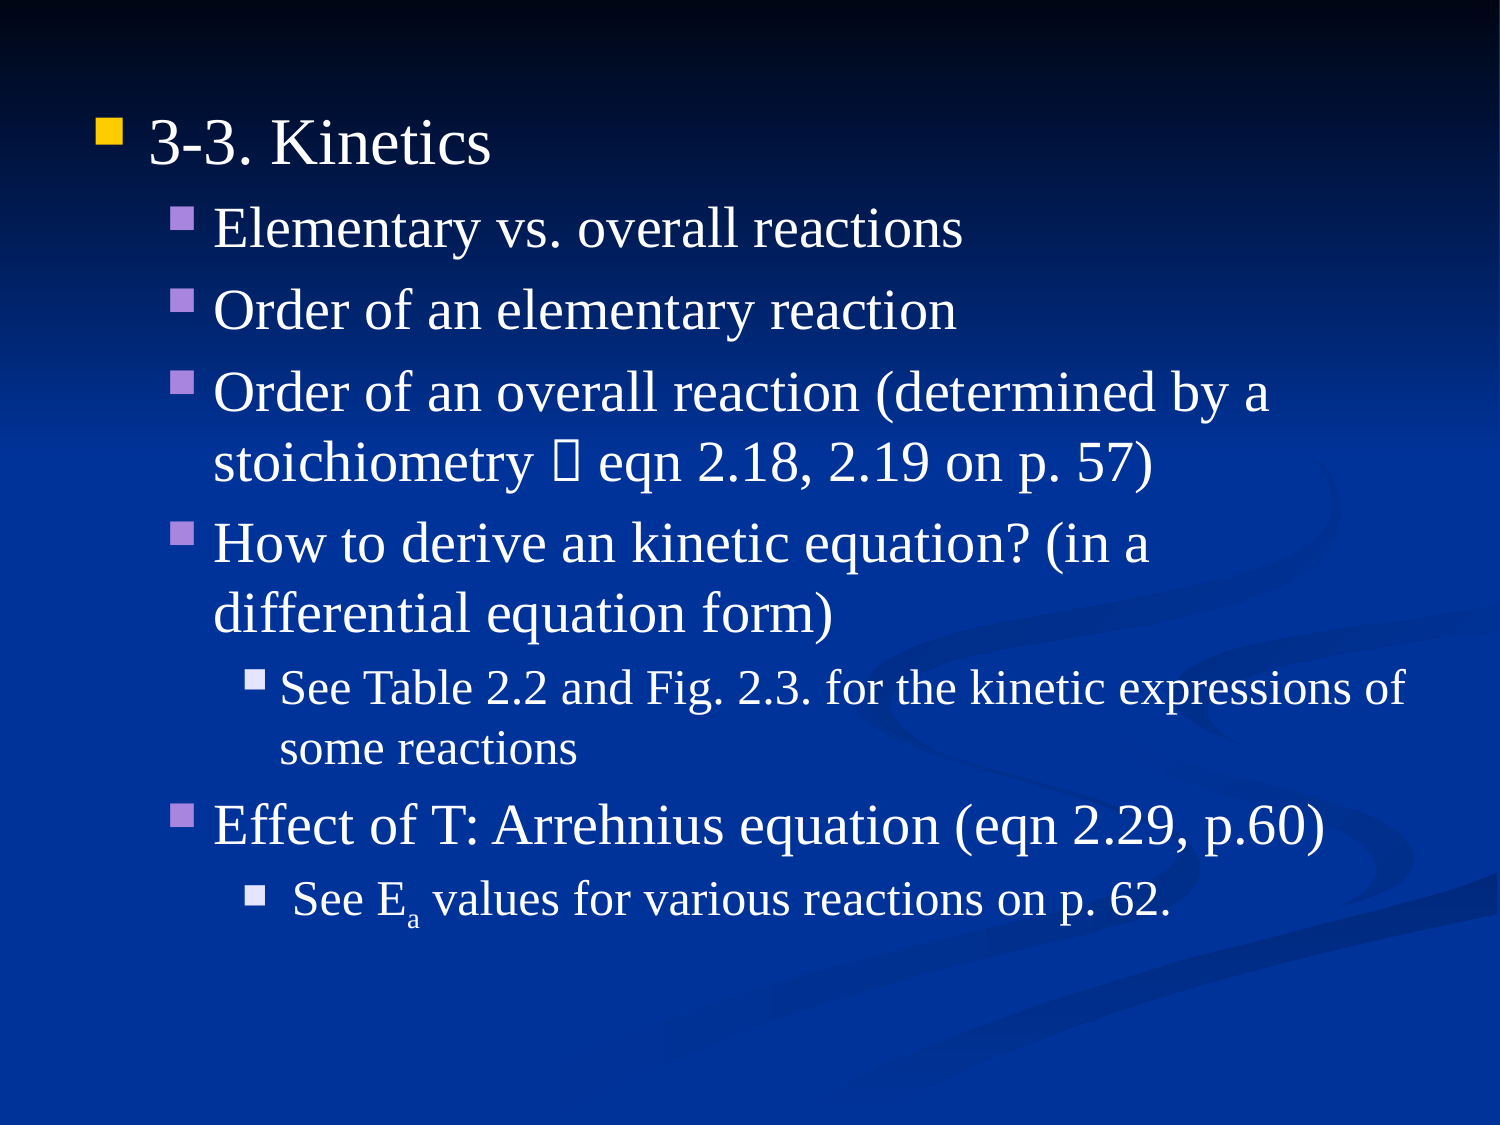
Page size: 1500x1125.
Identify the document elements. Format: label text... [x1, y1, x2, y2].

list 3-3. Kinetics Elementary vs. overall reactions Order of an elementary reaction Order of an overall reaction (determined by a stoichiometry  eqn 2.18, 2.19 on p. 57) How to derive an kinetic equation? (in a differential equation form) See Table 2.2 and Fig. 2.3. for the kinetic expressions of some reactions Effect of T: Arrehnius equation (eqn 2.29, p.60) See Ea values for various reactions on p. 62. [76, 89, 1428, 1036]
